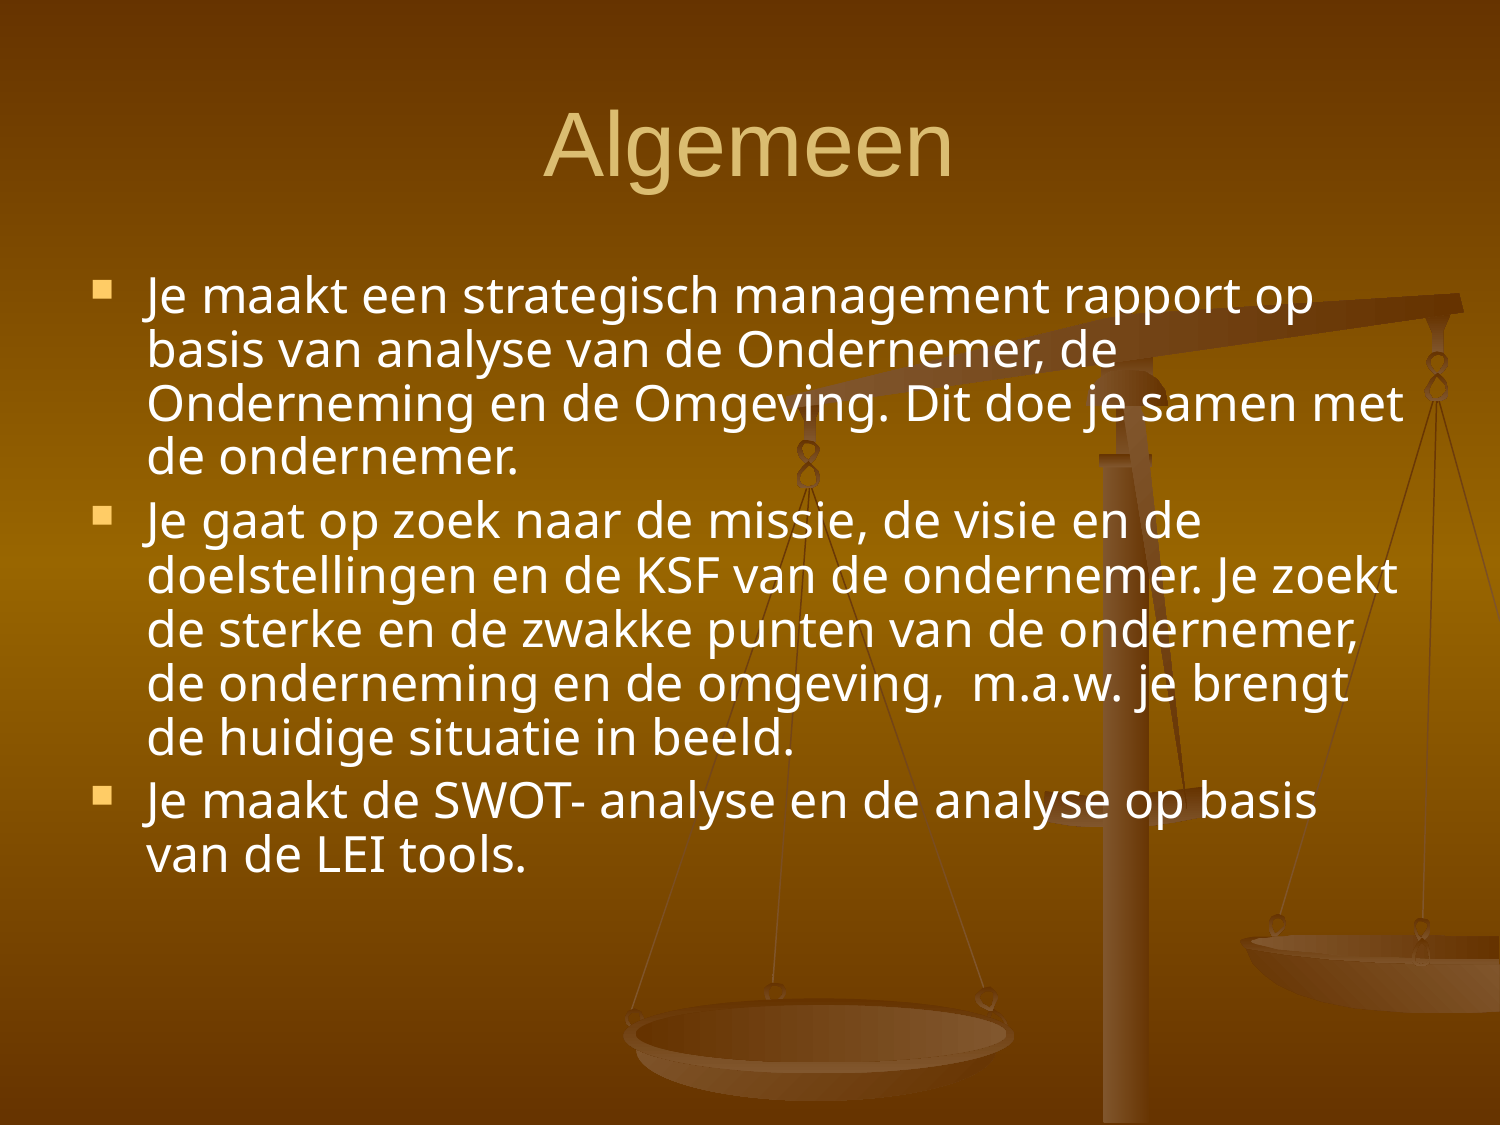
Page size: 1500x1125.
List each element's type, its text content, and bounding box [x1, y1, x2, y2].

list Je maakt een strategisch management rapport op basis van analyse van de Ondernemer, de Onderneming en de Omgeving. Dit doe je samen met de ondernemer. Je gaat op zoek naar de missie, de visie en de doelstellingen en de KSF van de ondernemer. Je zoekt de sterke en de zwakke punten van de ondernemer, de onderneming en de omgeving, m.a.w. je brengt de huidige situatie in beeld. Je maakt de SWOT- analyse en de analyse op basis van de LEI tools. [74, 262, 1426, 1006]
title Algemeen [74, 45, 1426, 234]
